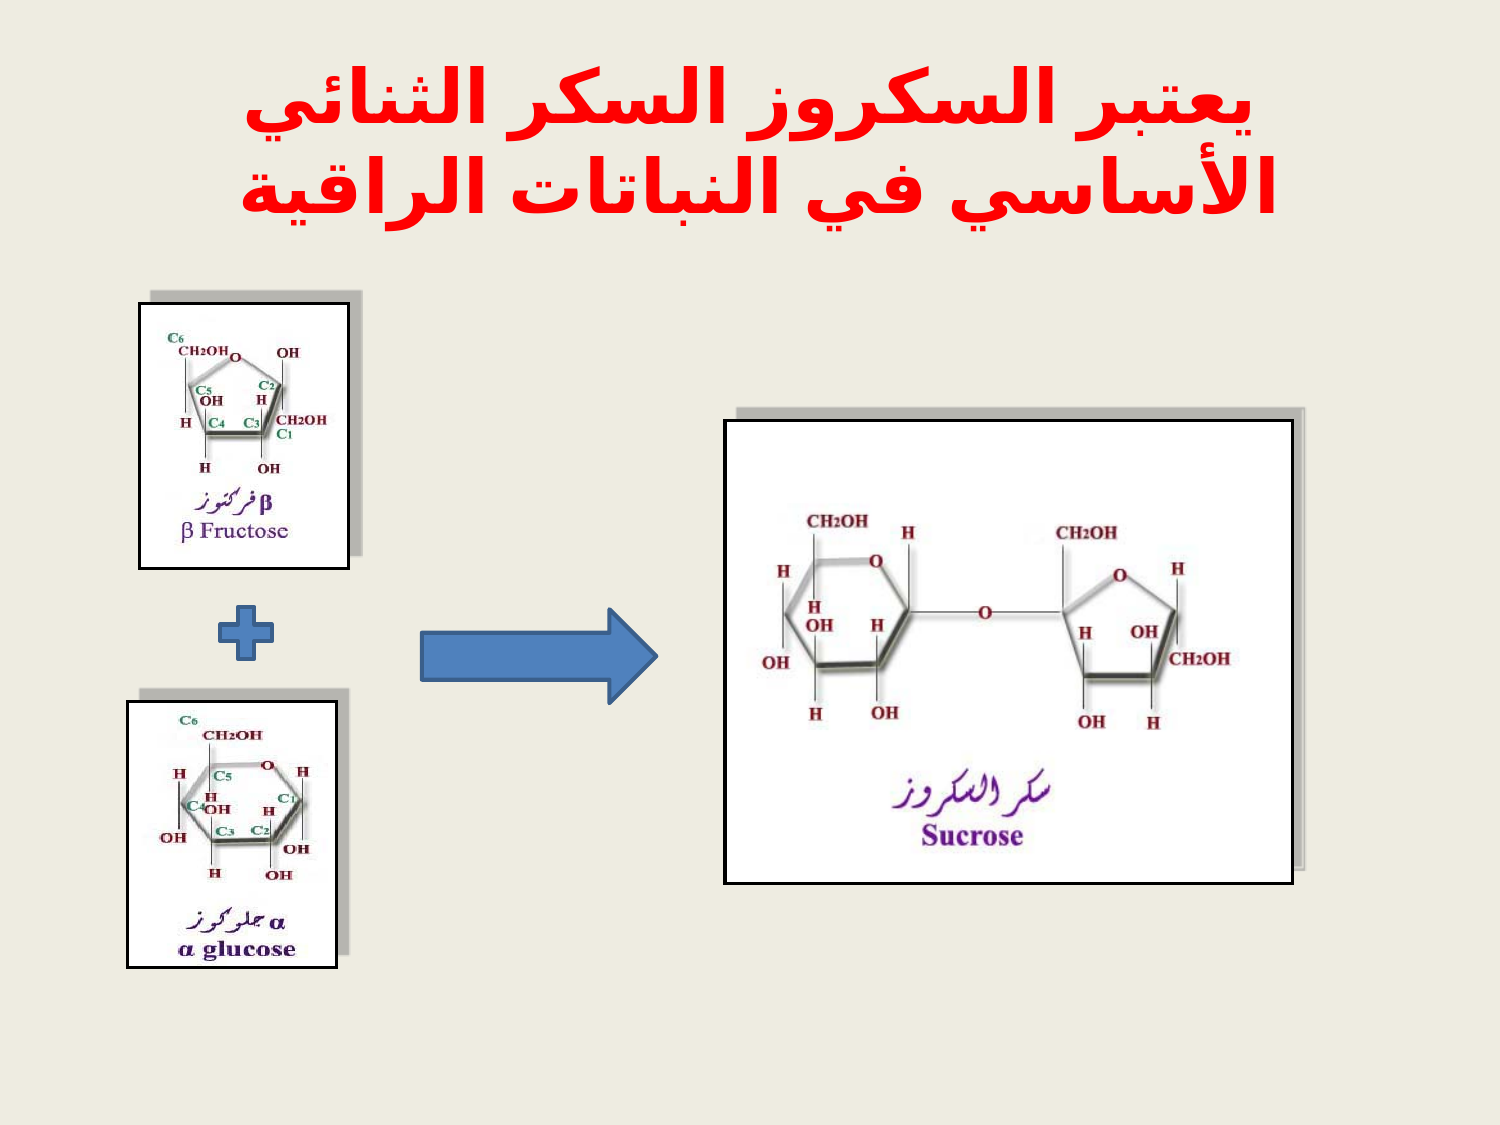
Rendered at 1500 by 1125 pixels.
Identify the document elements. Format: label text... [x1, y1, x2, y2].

picture [140, 304, 348, 568]
picture [128, 702, 336, 966]
text_box [218, 605, 274, 661]
title يعتبر السكروز السكر الثنائي الأساسي في النباتات الراقية [75, 45, 1425, 233]
text_box [419, 607, 659, 706]
picture [726, 421, 1291, 883]
